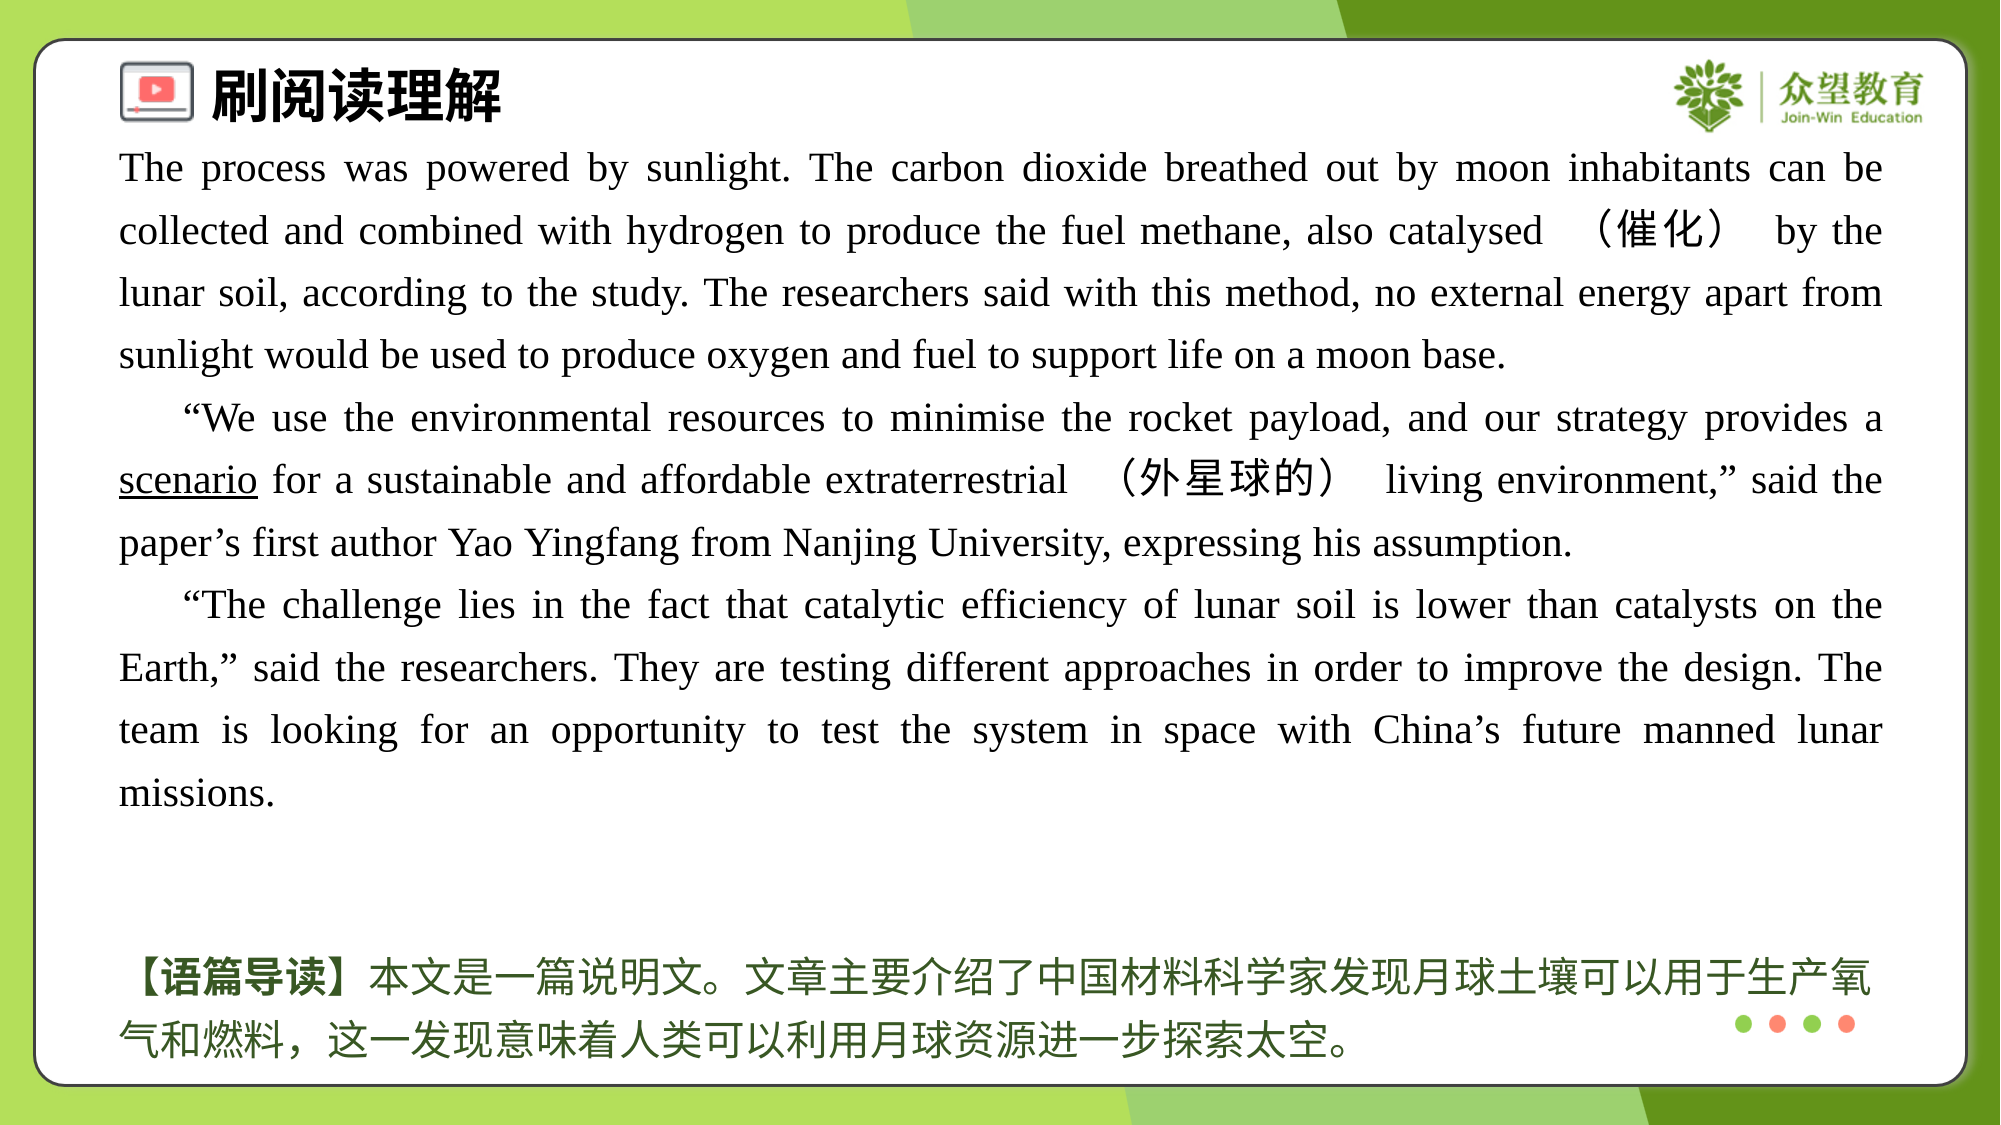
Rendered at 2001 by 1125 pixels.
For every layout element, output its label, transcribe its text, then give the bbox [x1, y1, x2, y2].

picture [0, 0, 2000, 1125]
text_box The process was powered by sunlight. The carbon dioxide breathed out by moon inhabitants can be collected and combined with hydrogen to produce the fuel methane, also catalysed （催化） by the lunar soil, according to the study. The researchers said with this method, no external energy apart from sunlight would be used to produce oxygen and fuel to support life on a moon base. “We use the environmental resources to minimise the rocket payload, and our strategy provides a scenario for a sustainable and affordable extraterrestrial （外星球的） living environment,” said the paper’s first author Yao Yingfang from Nanjing University, expressing his assumption. “The challenge lies in the fact that catalytic efficiency of lunar soil is lower than catalysts on the Earth,” said the researchers. They are testing different approaches in order to improve the design. The team is looking for an opportunity to test the system in space with China’s future manned lunar missions.#1.5 [118, 127, 1883, 934]
text_box 【语篇导读】本文是一篇说明文。文章主要介绍了中国材料科学家发现月球土壤可以用于生产氧气和燃料，这一发现意味着人类可以利用月球资源进一步探索太空。 [118, 938, 1883, 1059]
